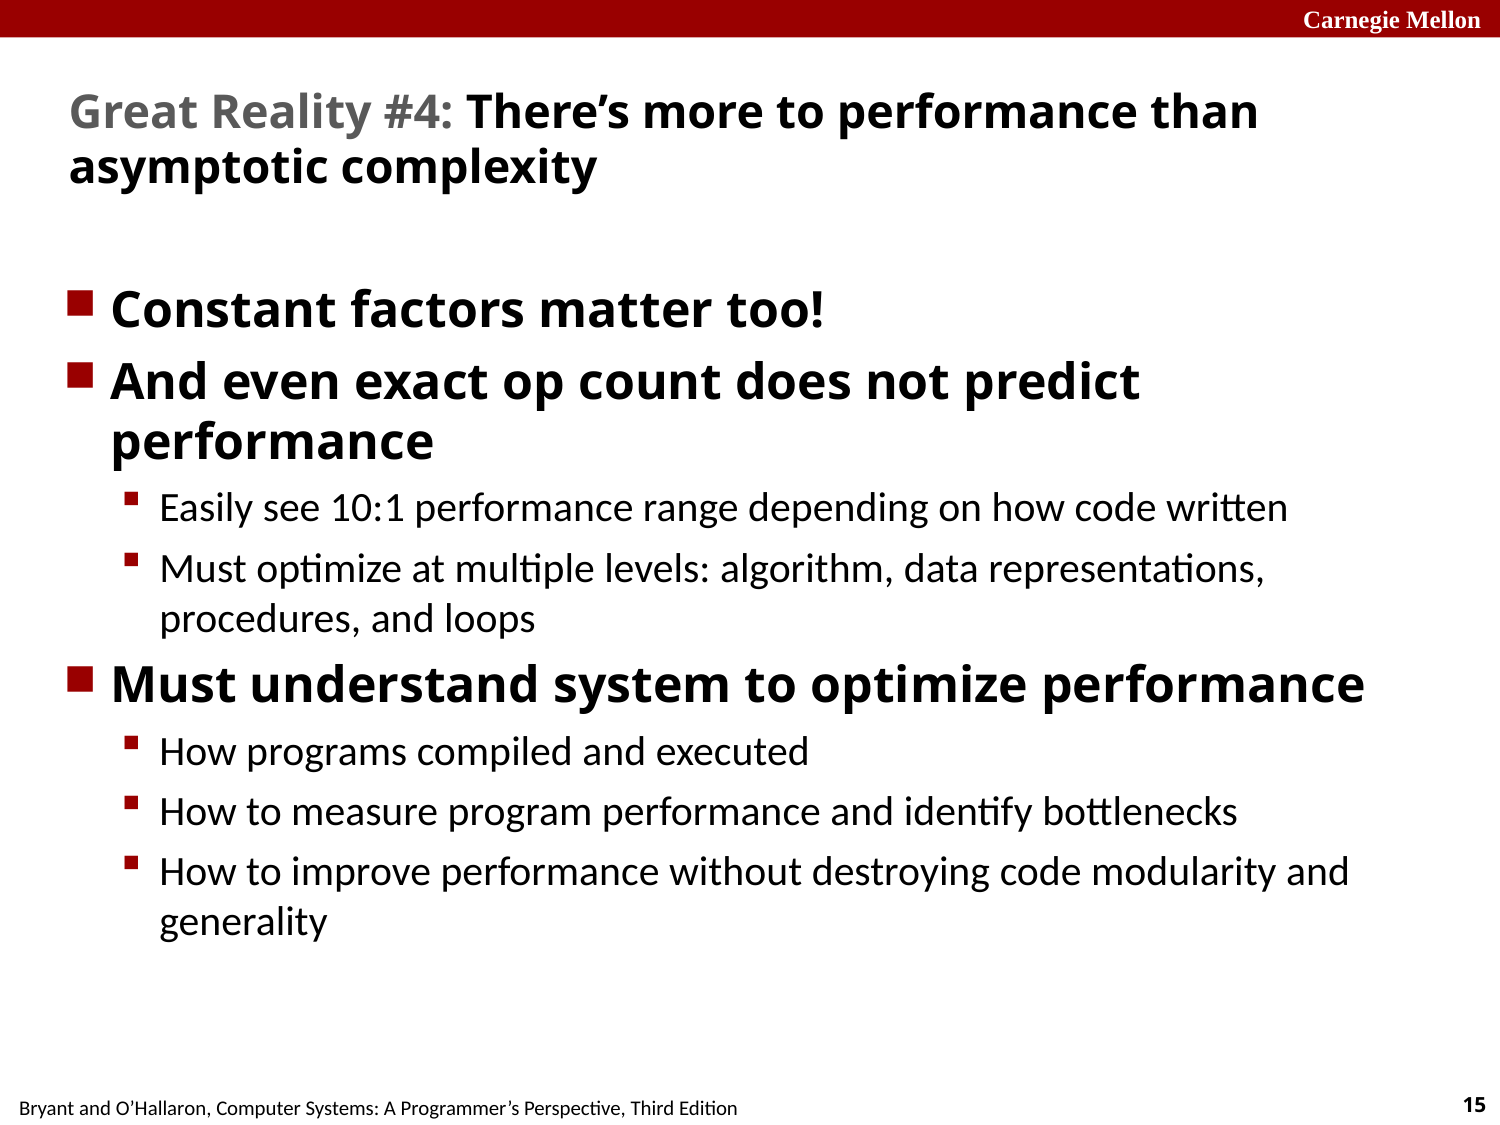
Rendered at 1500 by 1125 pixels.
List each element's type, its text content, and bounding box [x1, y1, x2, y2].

title Great Reality #4: There’s more to performance than asymptotic complexity [62, 74, 1438, 251]
list Constant factors matter too! And even exact op count does not predict performance Easily see 10:1 performance range depending on how code written Must optimize at multiple levels: algorithm, data representations, procedures, and loops Must understand system to optimize performance How programs compiled and executed How to measure program performance and identify bottlenecks How to improve performance without destroying code modularity and generality [62, 270, 1438, 1122]
